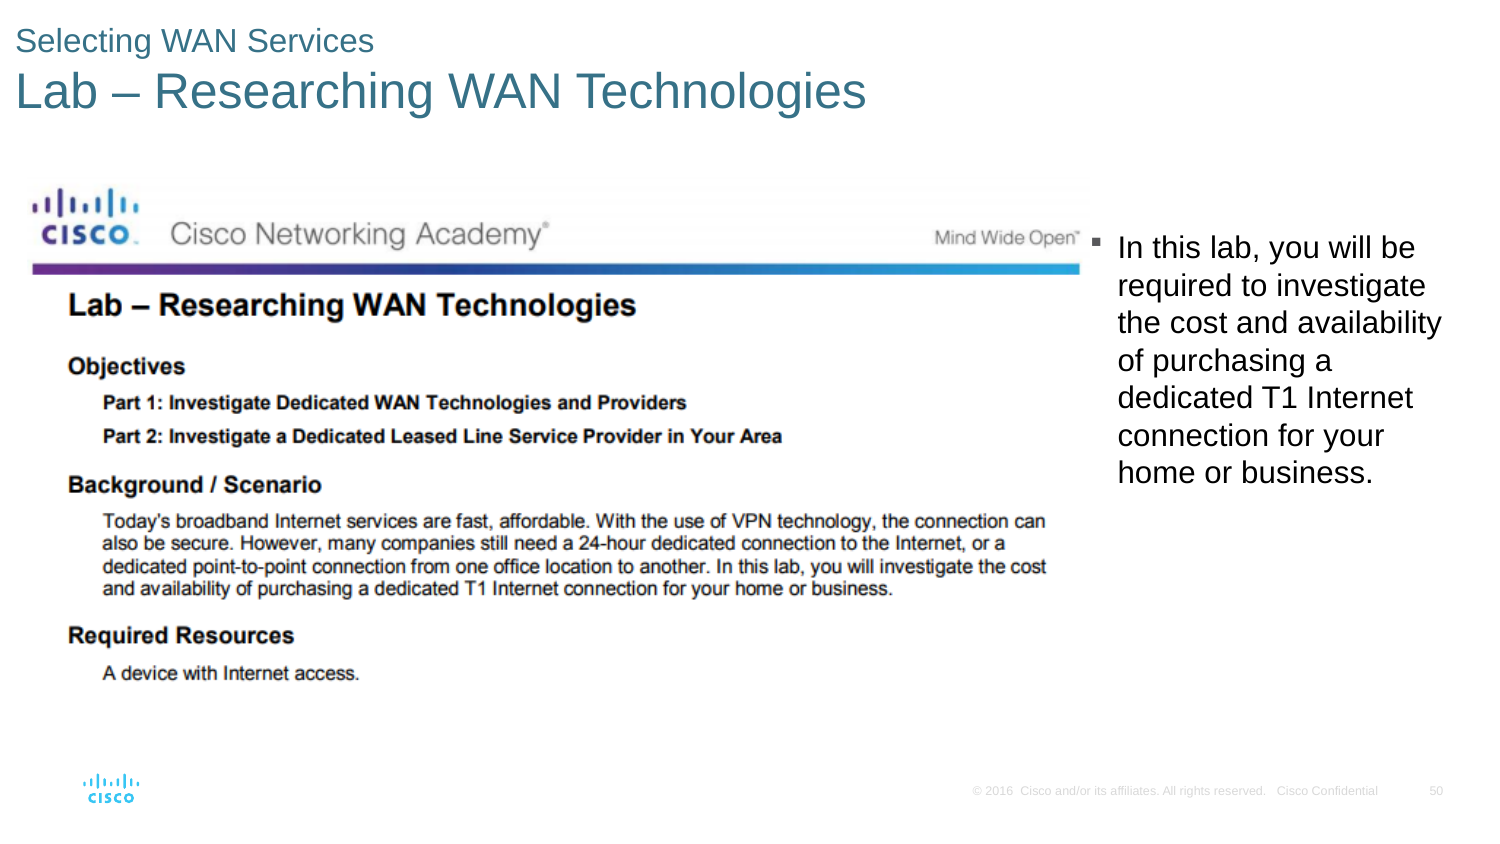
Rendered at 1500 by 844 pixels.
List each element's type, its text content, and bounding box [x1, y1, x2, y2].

picture [26, 177, 1090, 686]
list In this lab, you will be required to investigate the cost and availability of purchasing a dedicated T1 Internet connection for your home or business. [1094, 220, 1478, 686]
title Selecting WAN Services Lab – Researching WAN Technologies [0, 6, 1046, 131]
